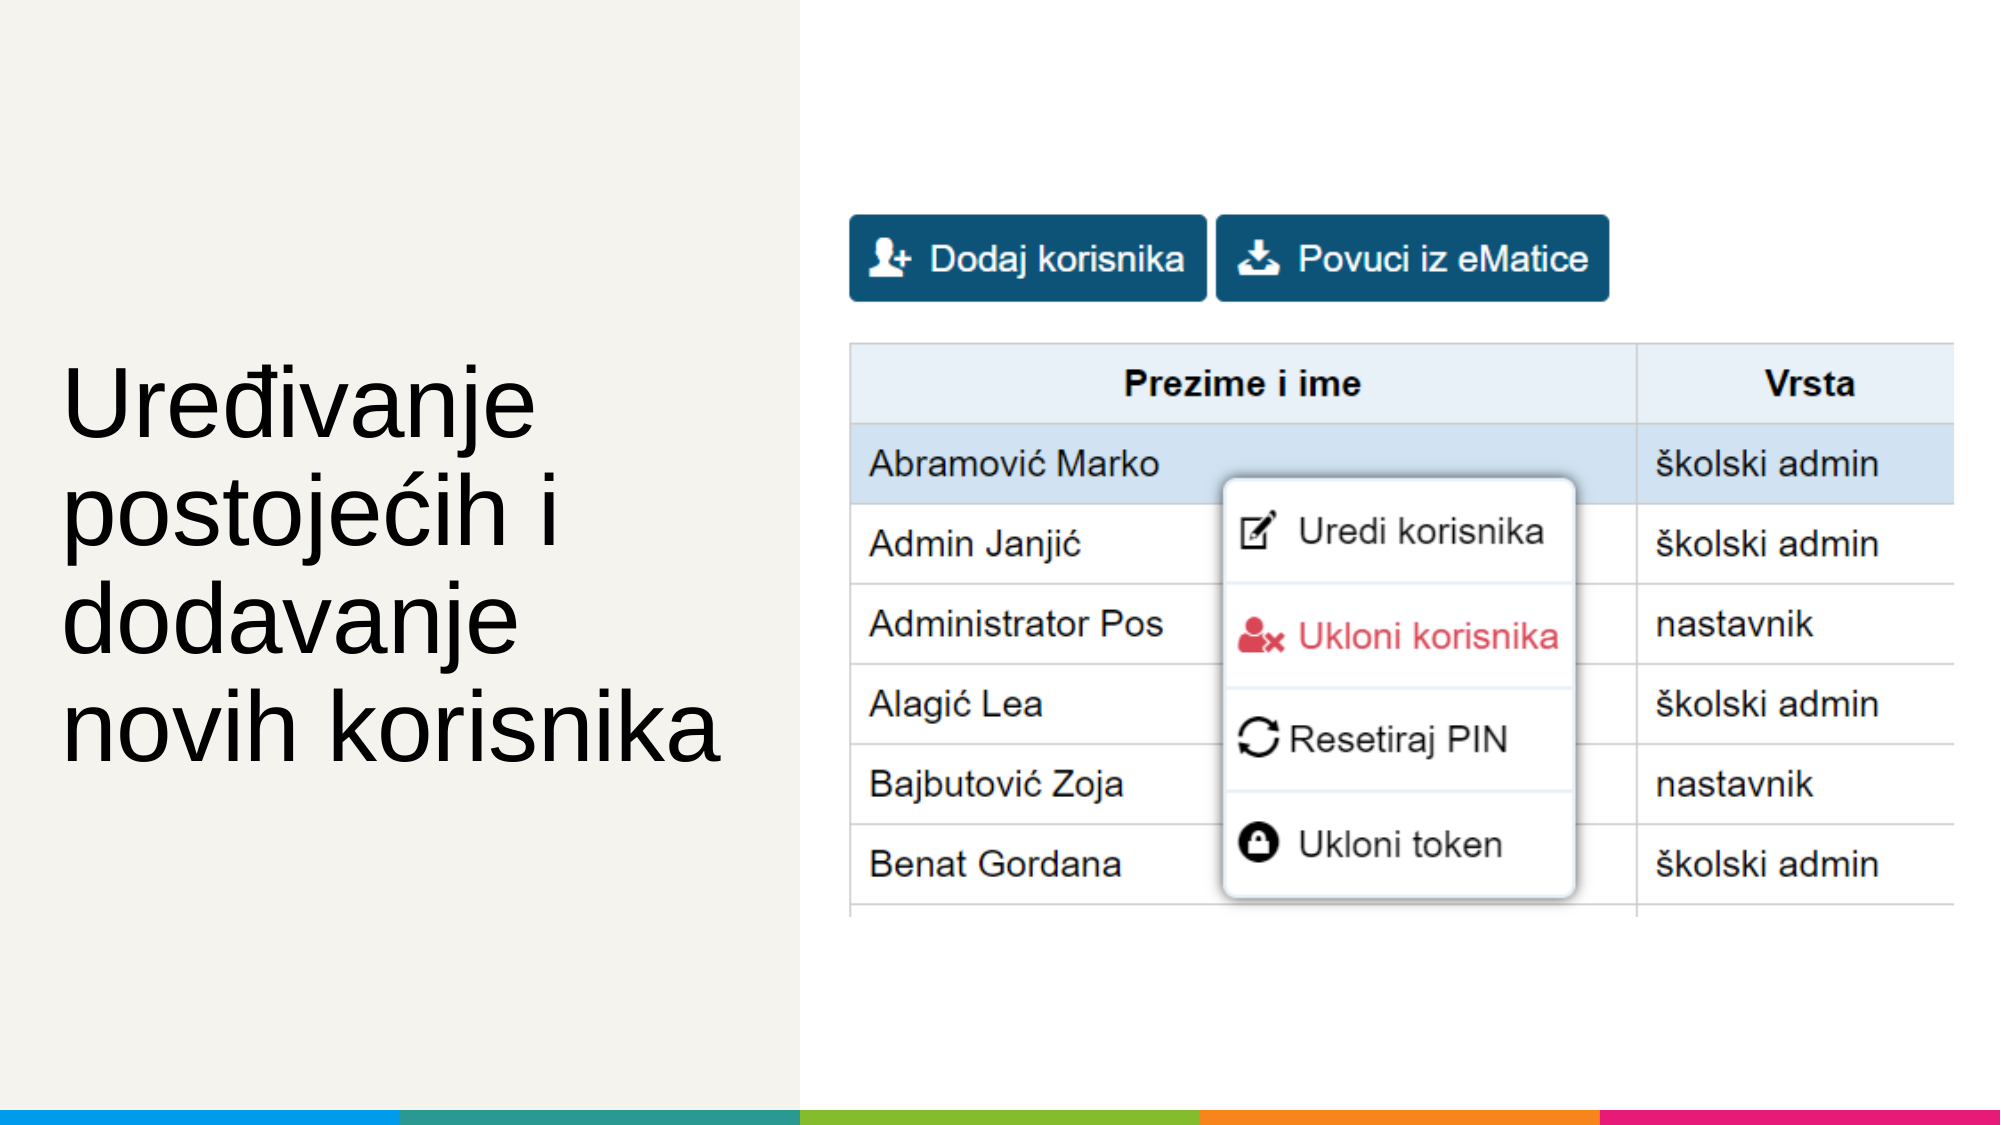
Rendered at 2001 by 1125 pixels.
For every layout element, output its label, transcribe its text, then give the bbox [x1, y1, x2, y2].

title Uređivanje postojećih i dodavanje novih korisnika [45, 435, 754, 791]
picture [823, 172, 1955, 917]
